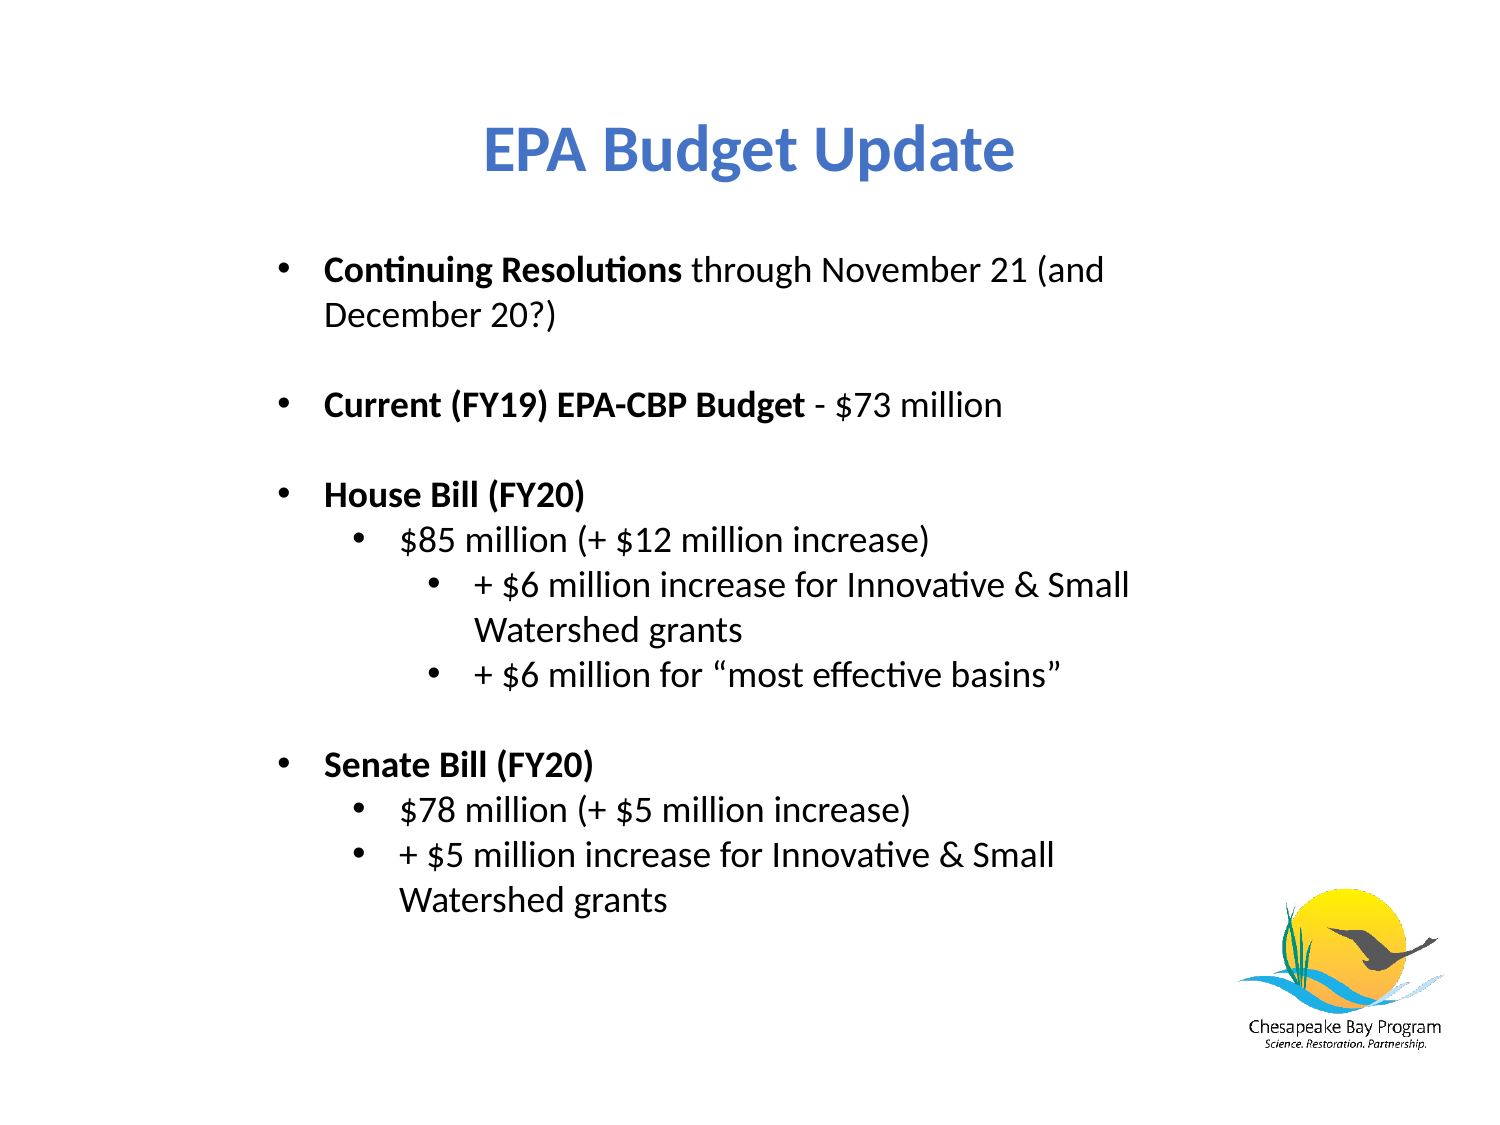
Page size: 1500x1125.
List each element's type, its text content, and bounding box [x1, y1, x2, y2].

text_box Continuing Resolutions through November 21 (and December 20?) Current (FY19) EPA-CBP Budget - $73 million House Bill (FY20) $85 million (+ $12 million increase) + $6 million increase for Innovative & Small Watershed grants + $6 million for “most effective basins” Senate Bill (FY20) $78 million (+ $5 million increase) + $5 million increase for Innovative & Small Watershed grants [262, 237, 1225, 973]
picture [1237, 887, 1445, 1050]
text_box EPA Budget Update [256, 97, 1244, 192]
